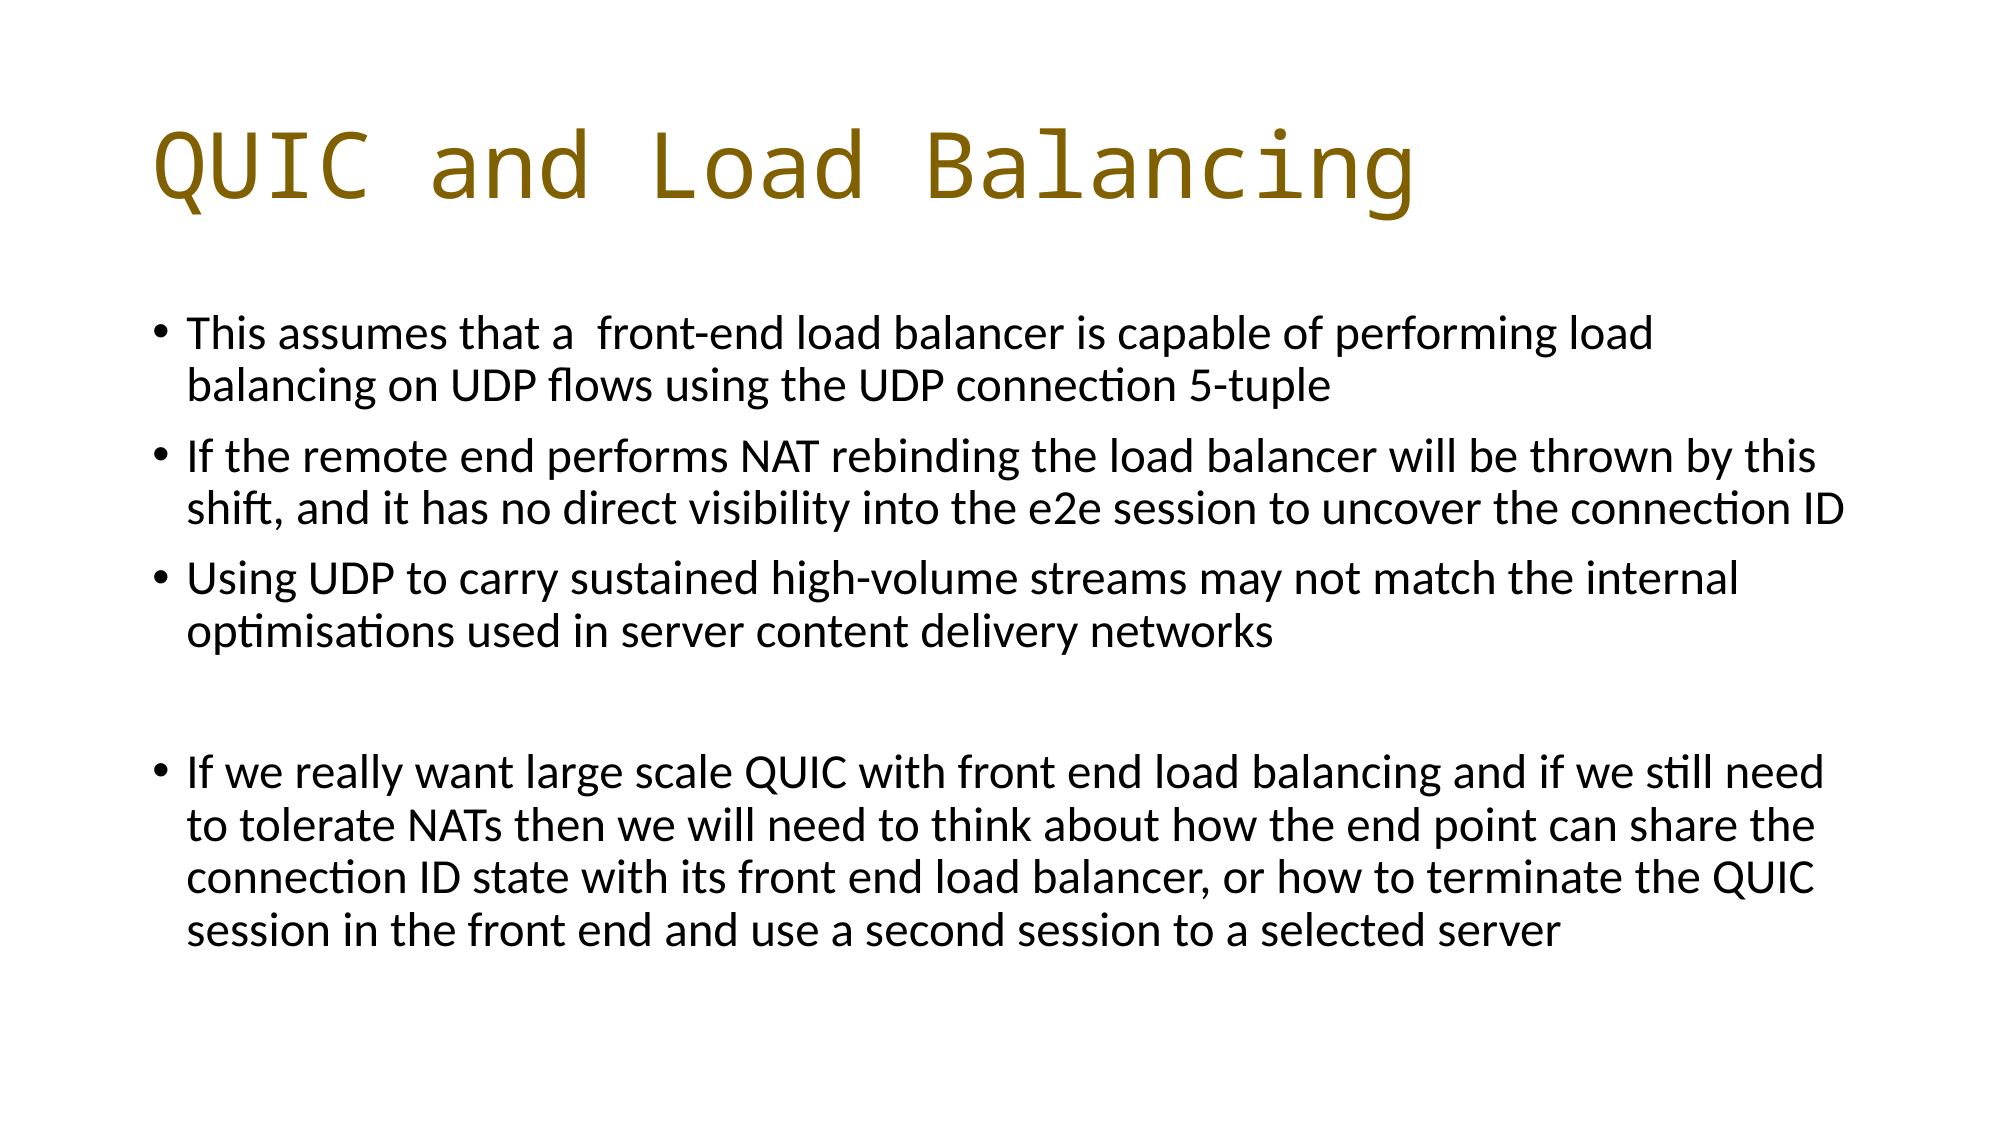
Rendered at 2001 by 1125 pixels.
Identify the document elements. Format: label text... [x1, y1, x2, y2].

title QUIC and Load Balancing [137, 59, 1863, 278]
list This assumes that a front-end load balancer is capable of performing load balancing on UDP flows using the UDP connection 5-tuple If the remote end performs NAT rebinding the load balancer will be thrown by this shift, and it has no direct visibility into the e2e session to uncover the connection ID Using UDP to carry sustained high-volume streams may not match the internal optimisations used in server content delivery networks If we really want large scale QUIC with front end load balancing and if we still need to tolerate NATs then we will need to think about how the end point can share the connection ID state with its front end load balancer, or how to terminate the QUIC session in the front end and use a second session to a selected server [137, 299, 1863, 1014]
